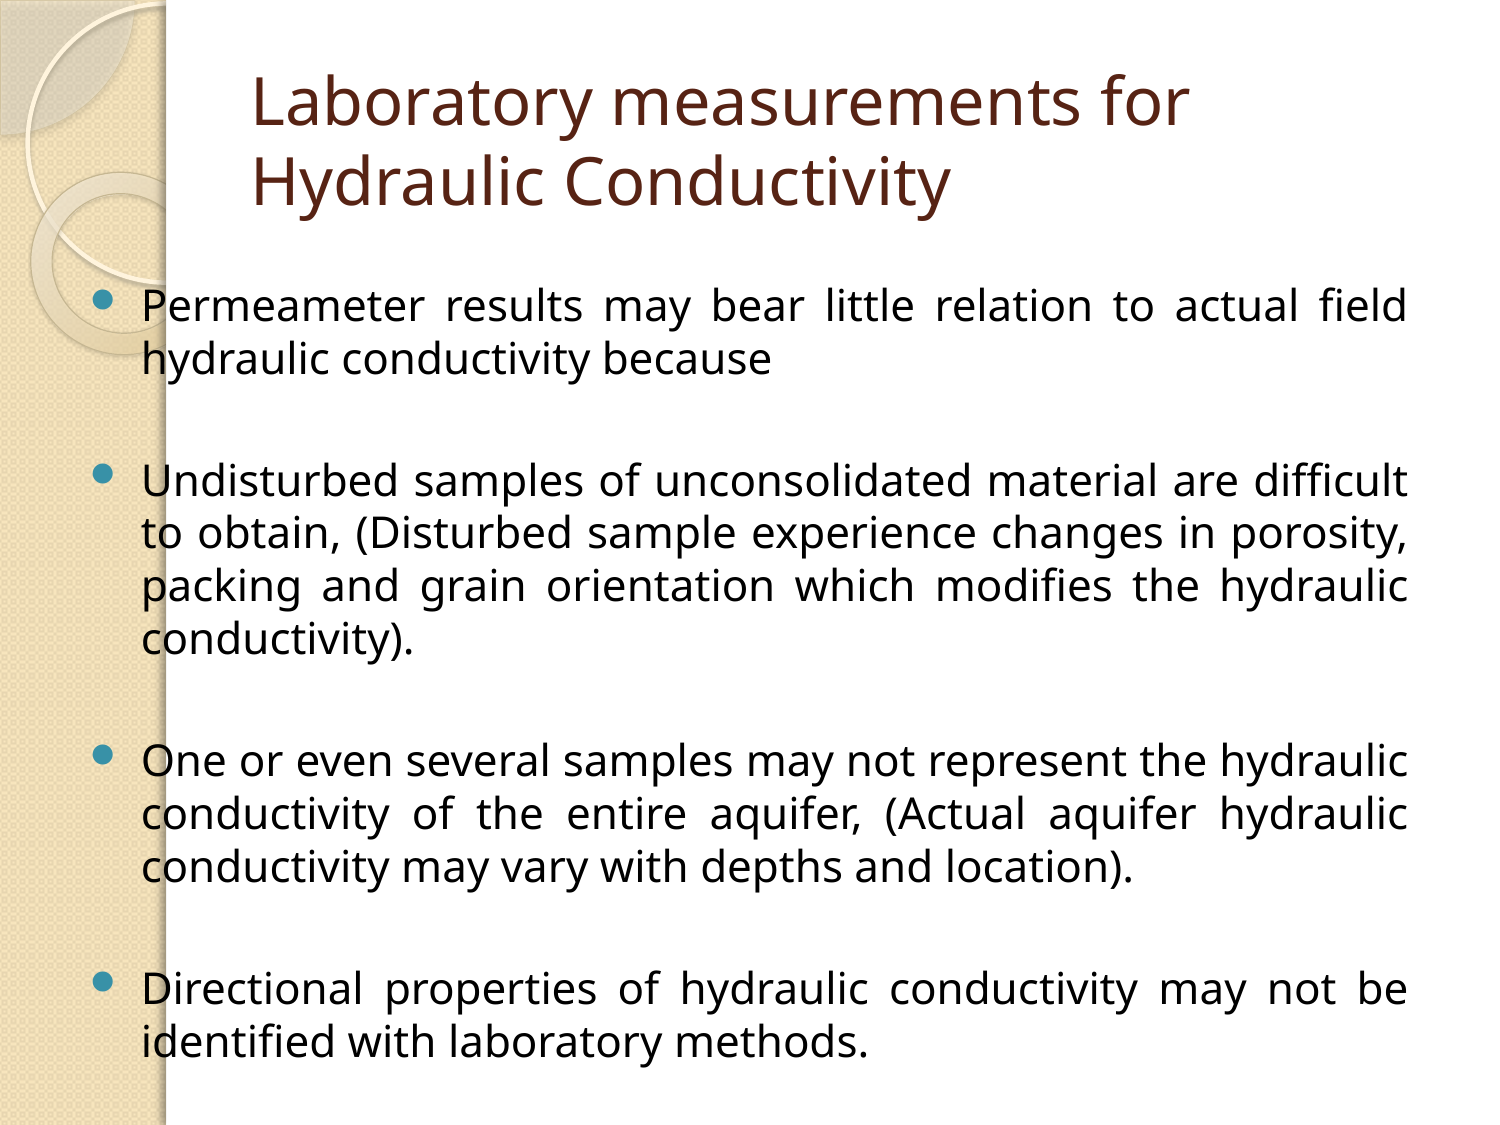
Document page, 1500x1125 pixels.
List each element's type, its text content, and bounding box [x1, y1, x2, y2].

title Laboratory measurements for Hydraulic Conductivity [235, 45, 1466, 233]
list Permeameter results may bear little relation to actual field hydraulic conductivity because Undisturbed samples of unconsolidated material are difficult to obtain, (Disturbed sample experience changes in porosity, packing and grain orientation which modifies the hydraulic conductivity). One or even several samples may not represent the hydraulic conductivity of the entire aquifer, (Actual aquifer hydraulic conductivity may vary with depths and location). Directional properties of hydraulic conductivity may not be identified with laboratory methods. [75, 270, 1425, 1075]
